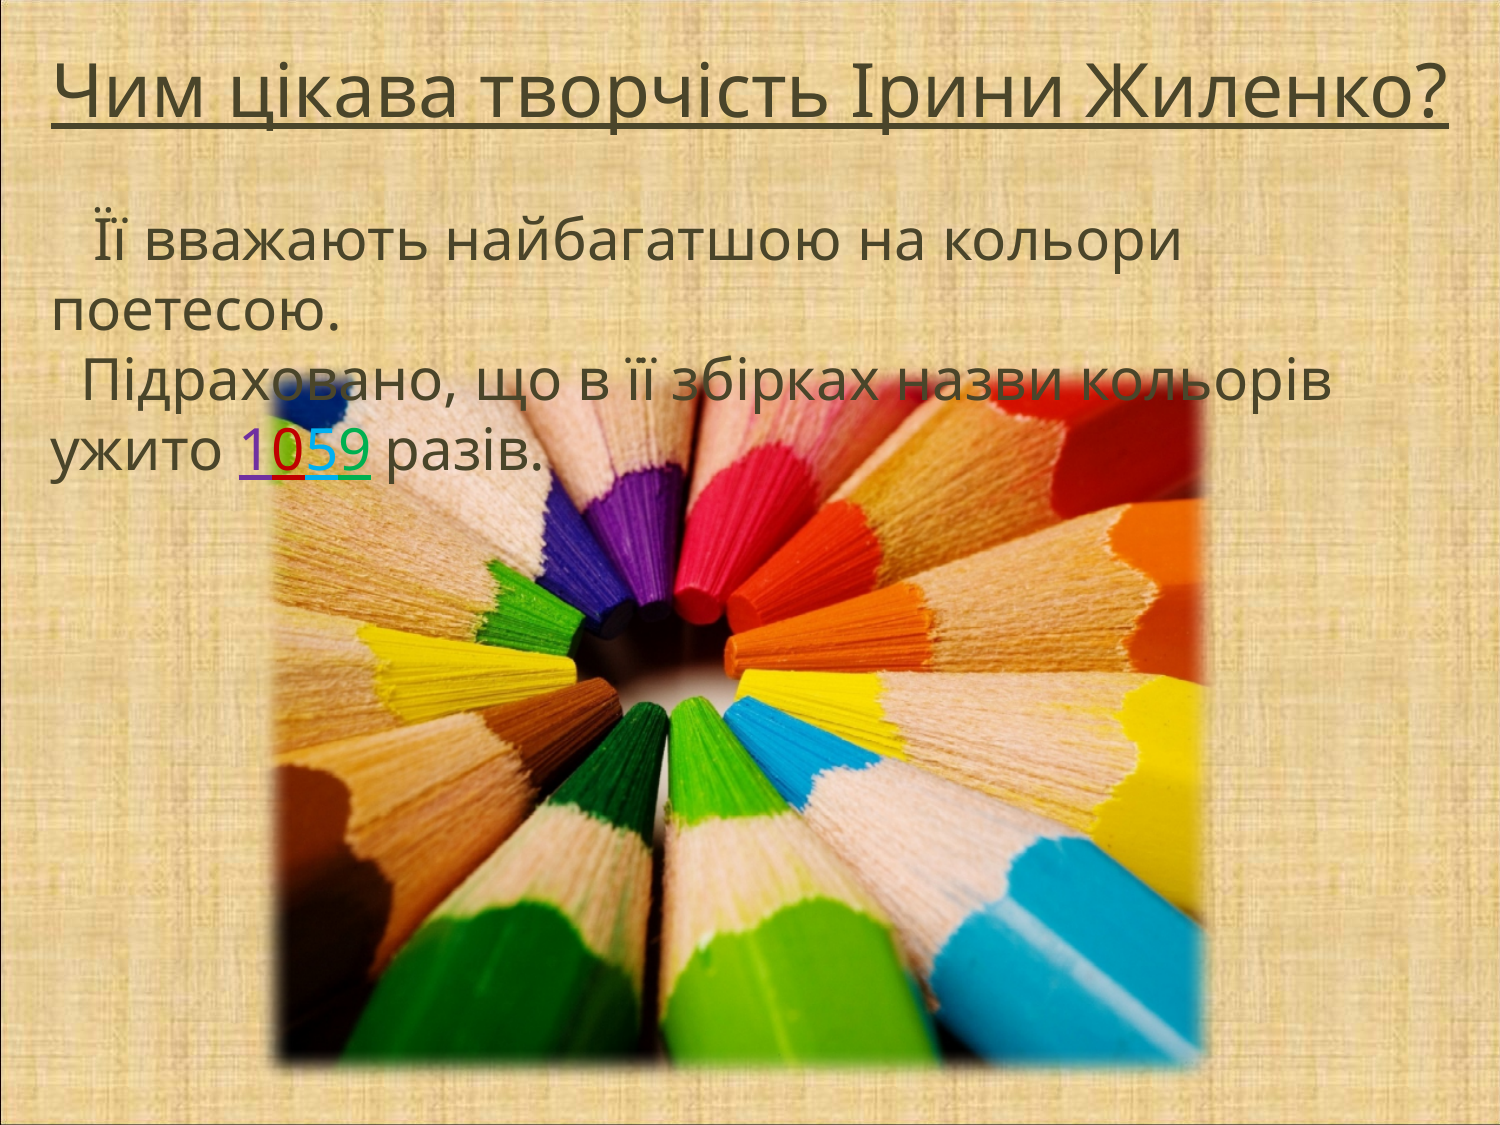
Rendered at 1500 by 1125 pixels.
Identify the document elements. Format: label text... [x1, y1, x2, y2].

text_box Чим цікава творчість Ірини Жиленко? Її вважають найбагатшою на кольори поетесою. Підраховано, що в її збірках назви кольорів ужито 1059 разів. [35, 35, 1465, 490]
picture [0, 0, 1500, 1125]
